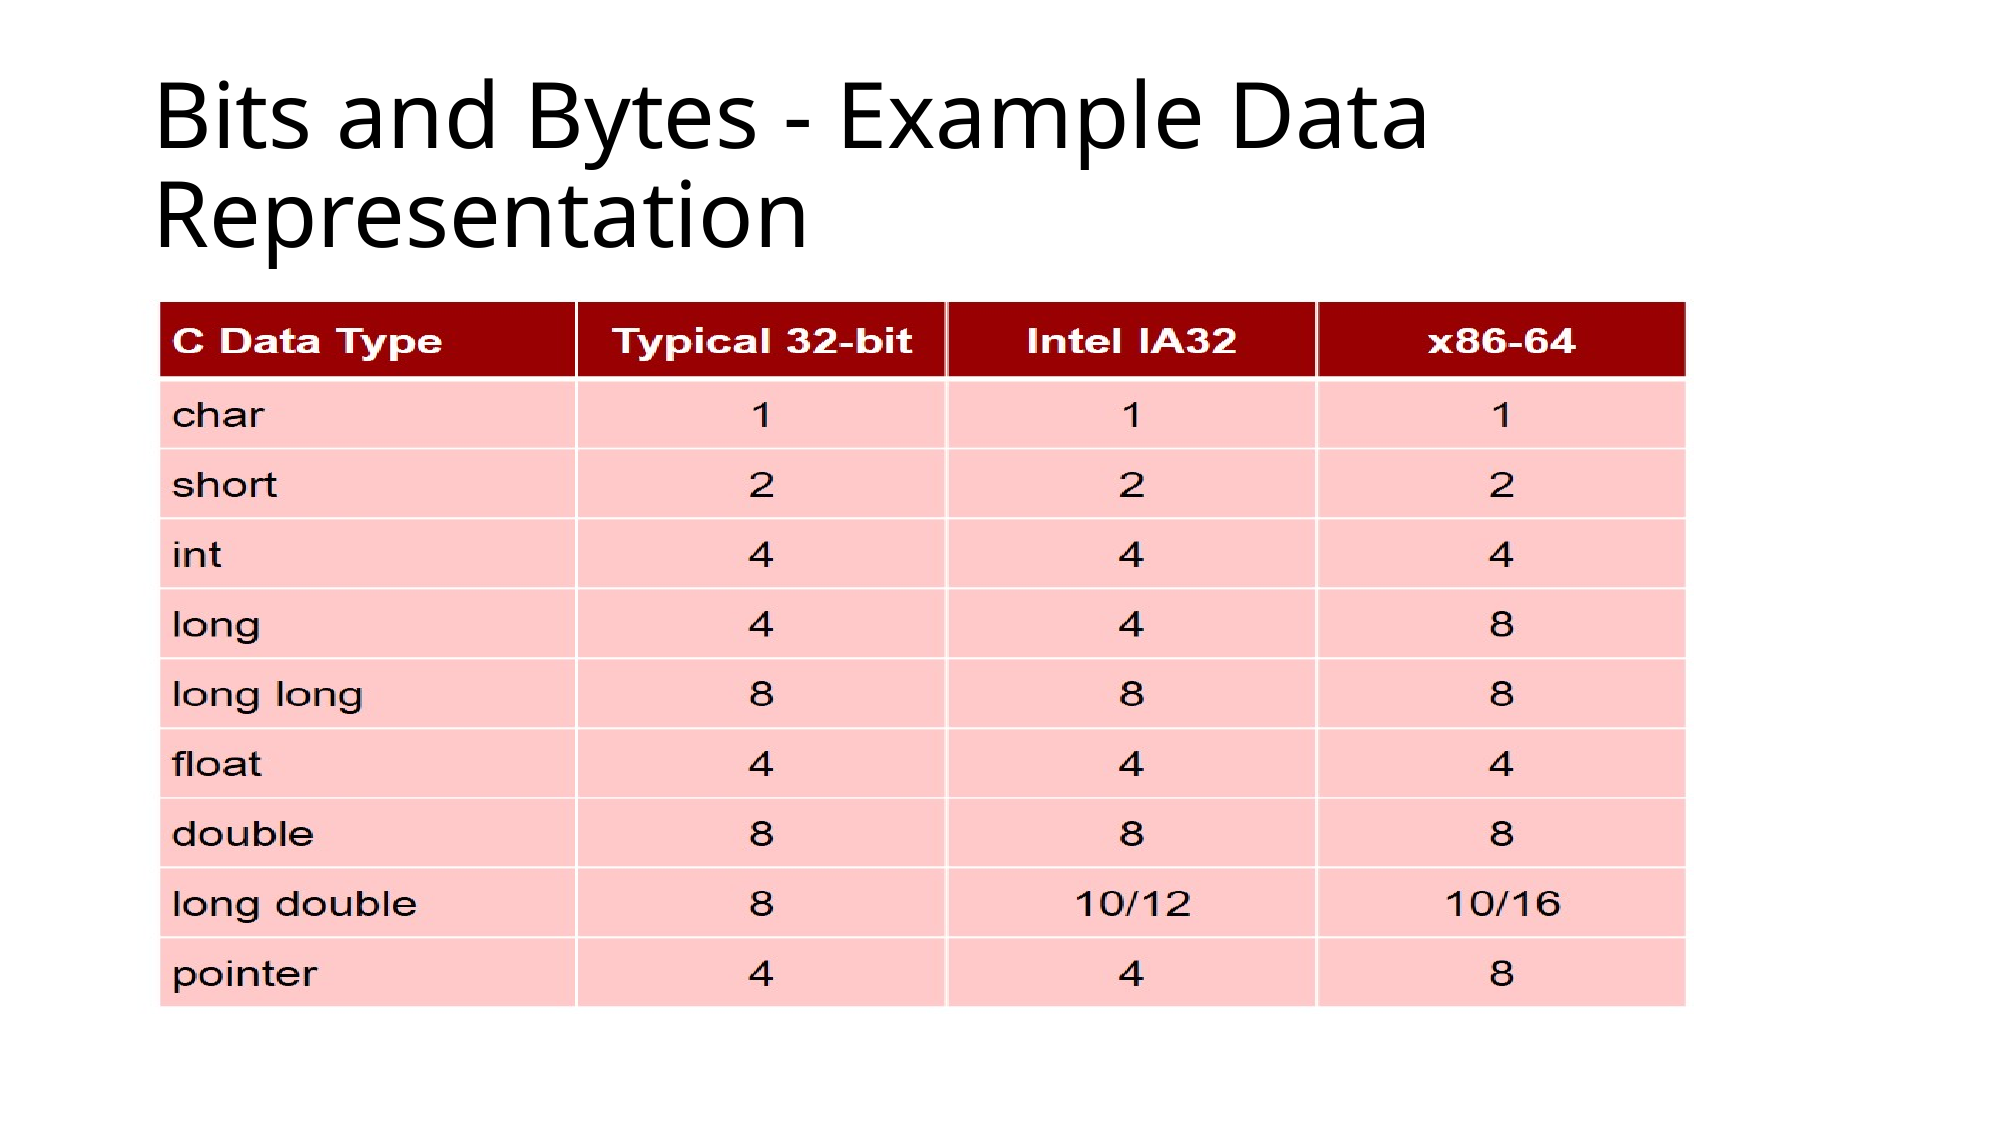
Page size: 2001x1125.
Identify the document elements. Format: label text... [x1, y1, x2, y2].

title Bits and Bytes - Example Data Representation [137, 59, 1863, 278]
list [137, 299, 1694, 1014]
